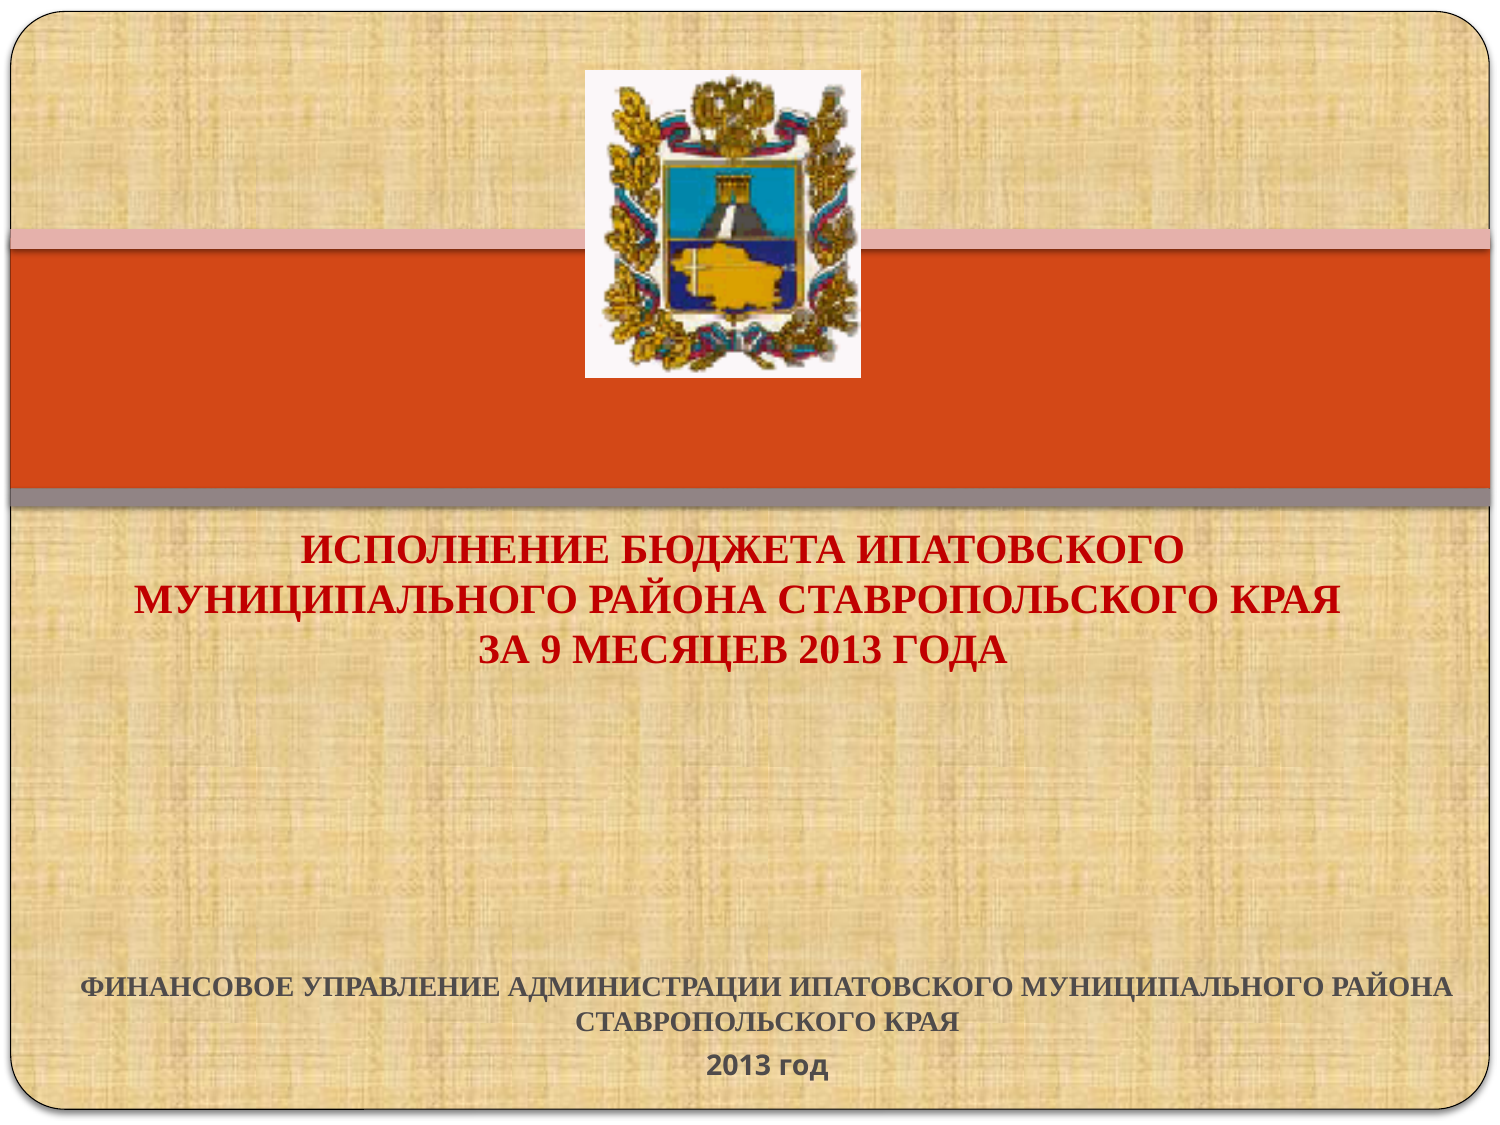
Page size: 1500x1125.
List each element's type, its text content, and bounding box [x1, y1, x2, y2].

subtitle ФИНАНСОВОЕ УПРАВЛЕНИЕ АДМИНИСТРАЦИИ ИПАТОВСКОГО МУНИЦИПАЛЬНОГО РАЙОНА СТАВРОПОЛЬСКОГО КРАЯ 2013 год [58, 960, 1477, 1090]
title ИСПОЛНЕНИЕ БЮДЖЕТА ИПАТОВСКОГО МУНИЦИПАЛЬНОГО РАЙОНА СТАВРОПОЛЬСКОГО КРАЯ ЗА 9 МЕСЯЦЕВ 2013 ГОДА [105, 480, 1381, 722]
picture [12, 507, 1488, 1108]
picture [12, 12, 1488, 378]
